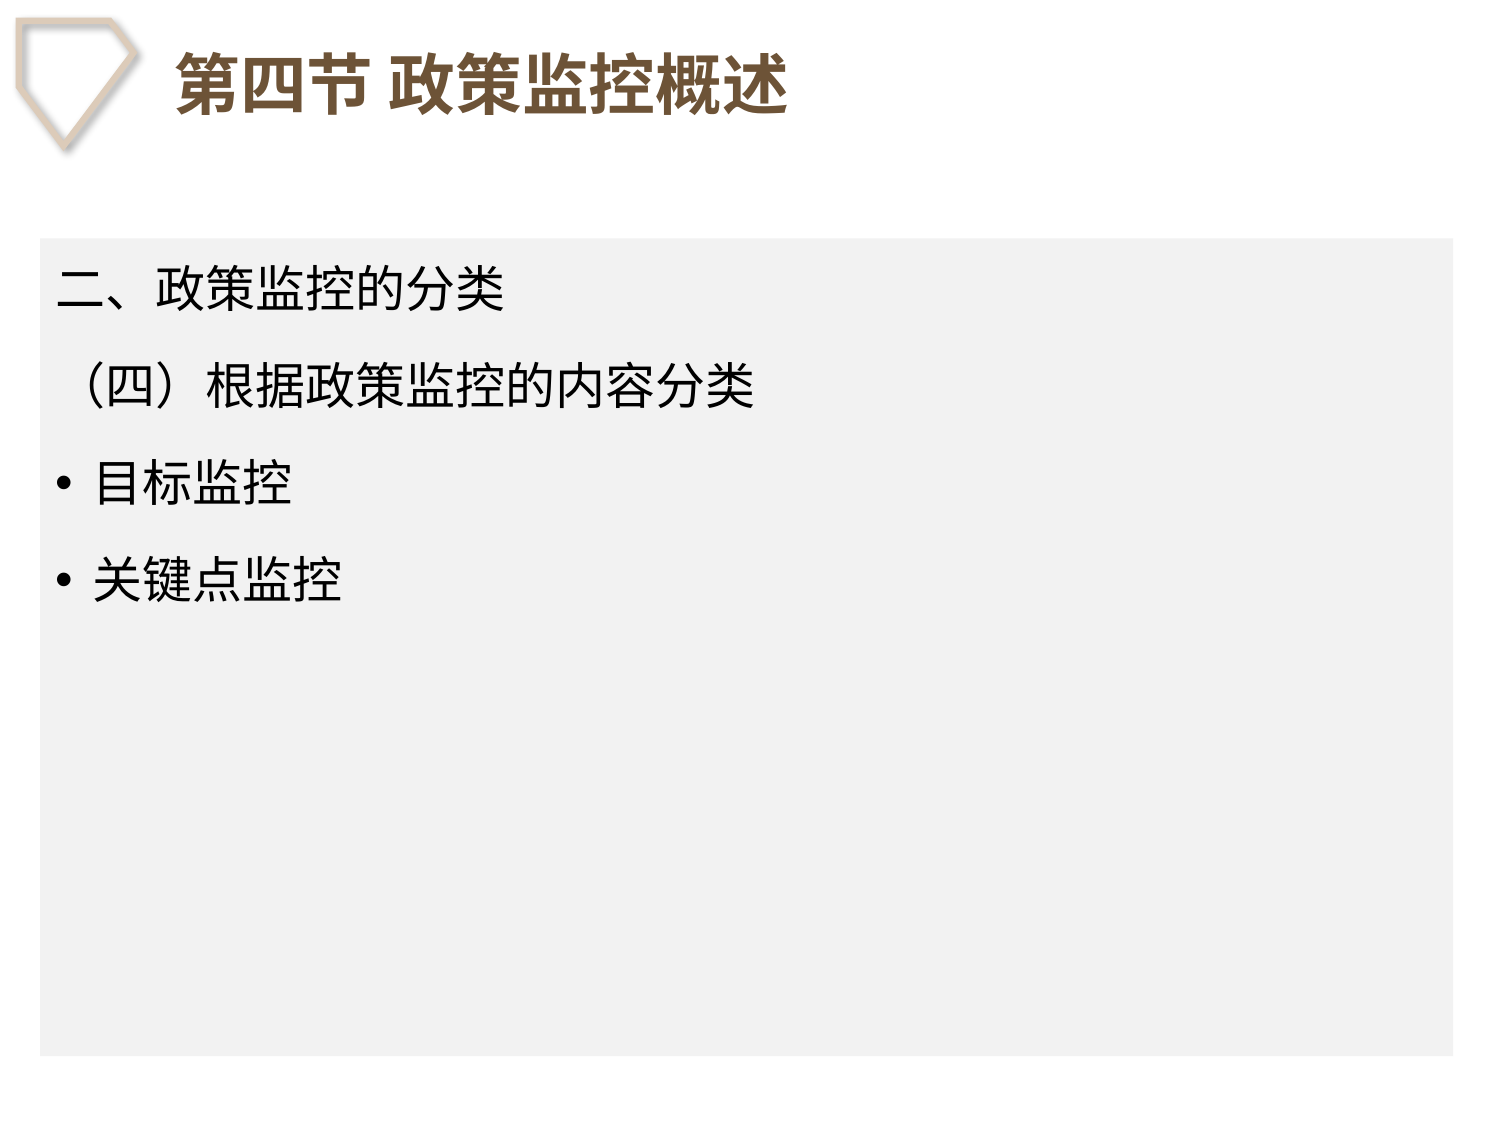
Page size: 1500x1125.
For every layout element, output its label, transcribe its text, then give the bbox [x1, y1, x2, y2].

title 第四节 政策监控概述 [158, 18, 1456, 159]
list 二、政策监控的分类 （四）根据政策监控的内容分类 目标监控 关键点监控 [40, 238, 1454, 1057]
